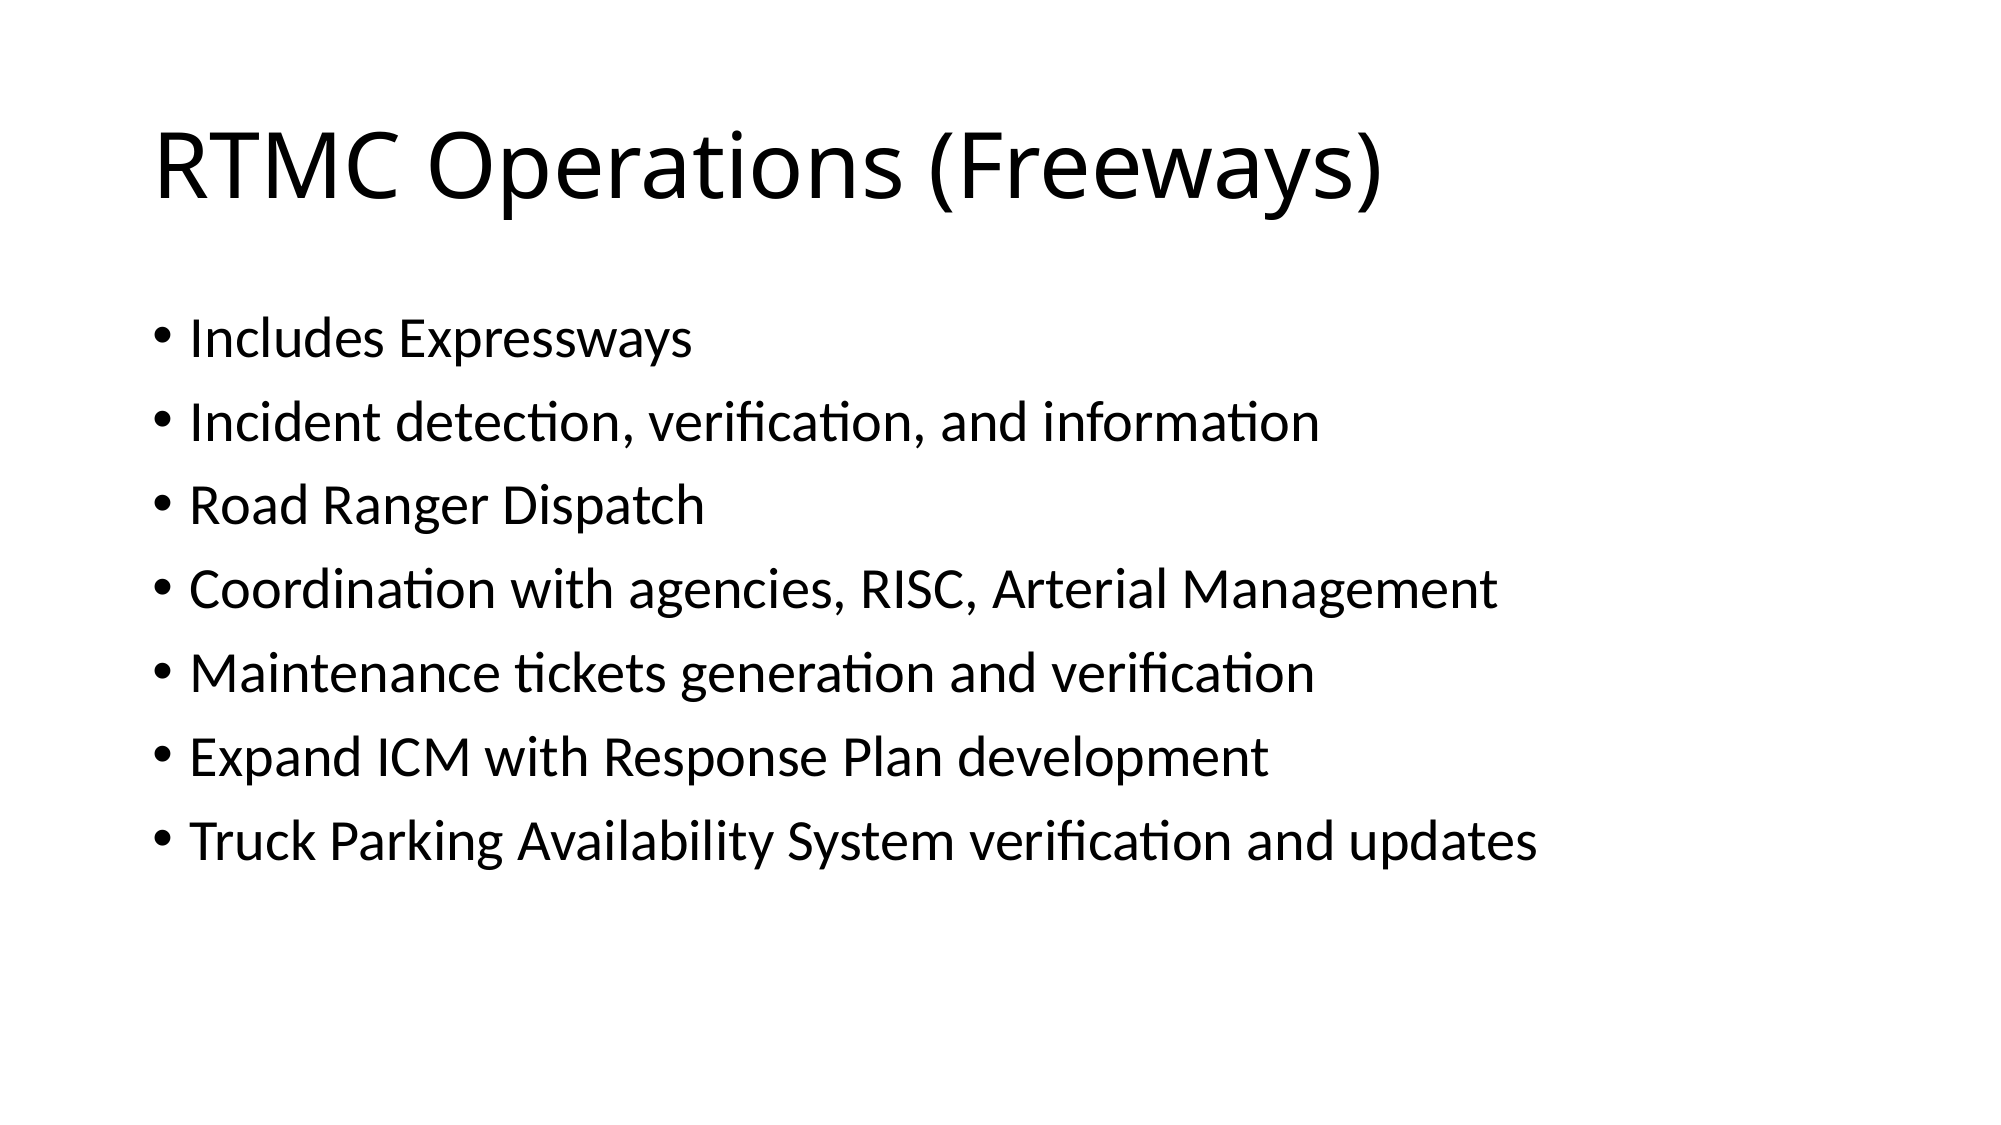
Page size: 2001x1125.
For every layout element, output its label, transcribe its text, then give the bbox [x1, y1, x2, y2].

list Includes Expressways Incident detection, verification, and information Road Ranger Dispatch Coordination with agencies, RISC, Arterial Management Maintenance tickets generation and verification Expand ICM with Response Plan development Truck Parking Availability System verification and updates [137, 299, 1863, 1014]
title RTMC Operations (Freeways) [137, 59, 1863, 278]
